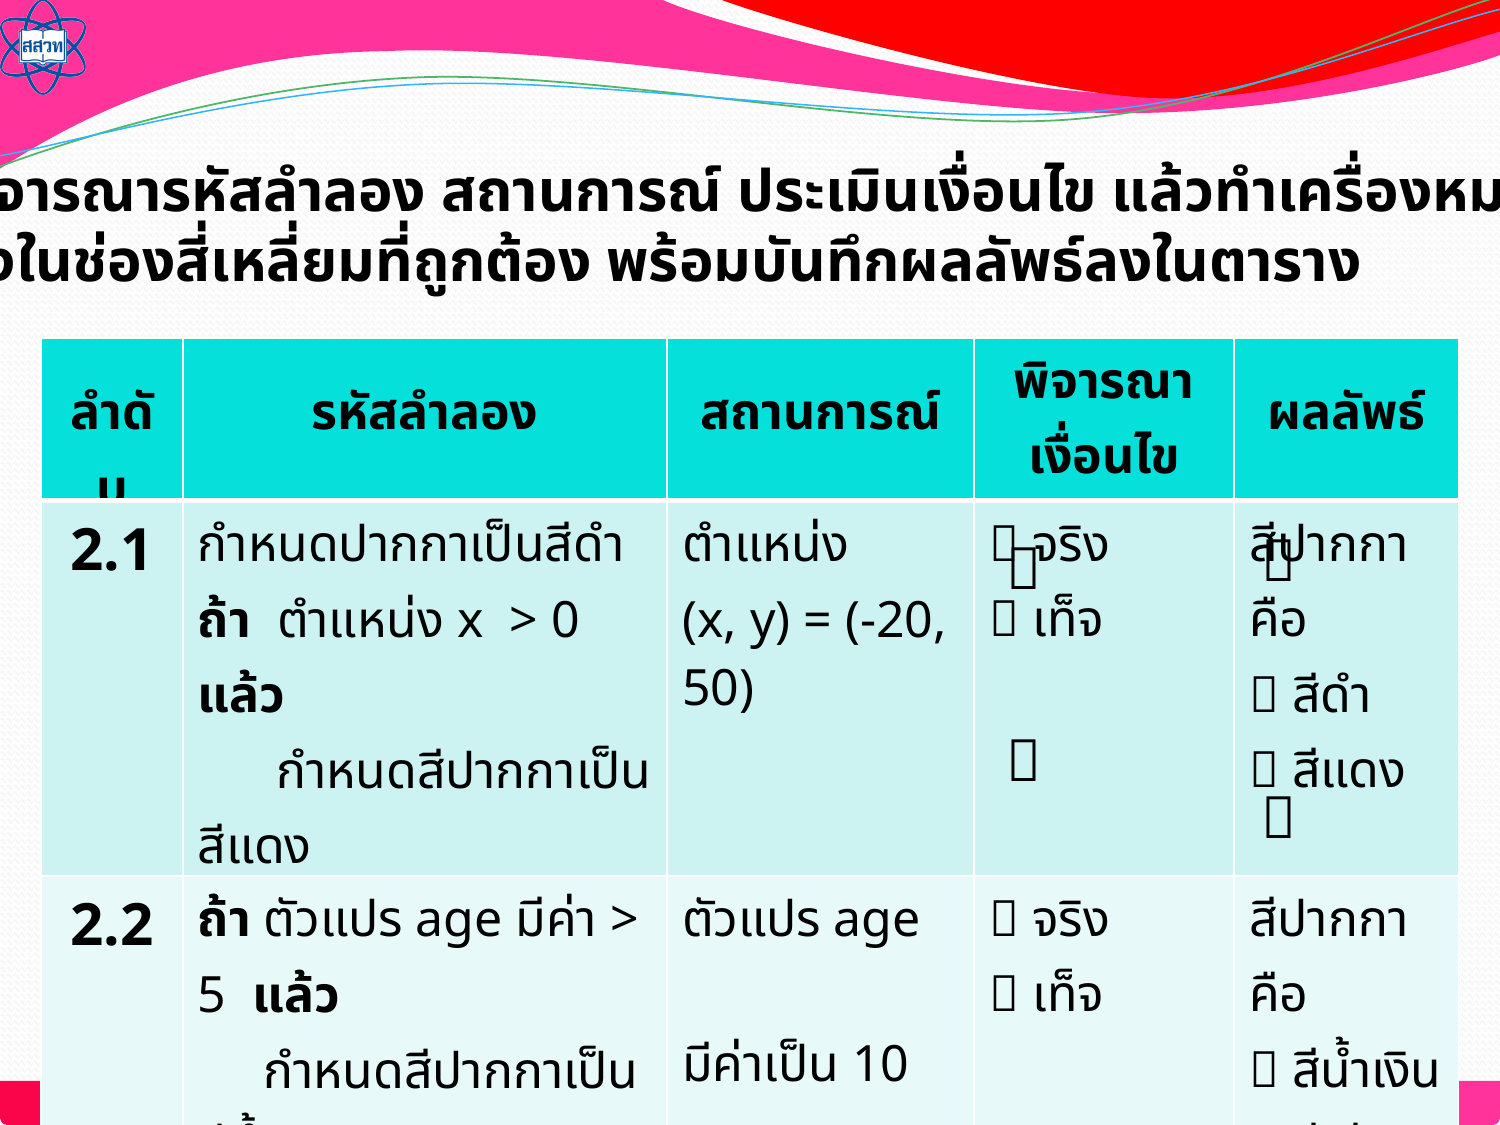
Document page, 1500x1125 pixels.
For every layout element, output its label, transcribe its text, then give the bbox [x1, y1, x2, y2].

table_cell  จริง  เท็จ [975, 503, 1233, 875]
table_header ผลลัพธ์ [1235, 339, 1458, 498]
table_header สถานการณ์ [668, 339, 973, 498]
picture [0, 0, 86, 95]
text_box 2. พิจารณารหัสลำลอง สถานการณ์ ประเมินเงื่อนไข แล้วทำเครื่องหมาย  ลงในช่องสี่เหลี่ยมที่ถูกต้อง พร้อมบันทึกผลลัพธ์ลงในตาราง [0, 146, 1500, 301]
table_header รหัสลำลอง [184, 339, 666, 498]
table_cell สีปากกาคือ  สีน้ำเงิน  สีเขียว [1235, 877, 1458, 1125]
table_cell  จริง  เท็จ [975, 877, 1233, 1125]
text_box  [991, 523, 1057, 609]
table_header ลำดับ [42, 339, 182, 498]
text_box  [991, 716, 1057, 801]
table_cell 2.2 [42, 877, 182, 1125]
table_cell สีปากกาคือ  สีดำ  สีแดง [1235, 503, 1458, 875]
table_cell กำหนดปากกาเป็นสีดำ ถ้า ตำแหน่ง x > 0 แล้ว กำหนดสีปากกาเป็นสีแดง [184, 503, 666, 875]
table_cell 2.1 [42, 503, 182, 875]
text_box  [1246, 772, 1312, 858]
table_cell ตำแหน่ง (x, y) = (-20, 50) [668, 503, 973, 875]
table_cell ตัวแปร age มีค่าเป็น 10 [668, 877, 973, 1125]
table_cell ถ้า ตัวแปร age มีค่า > 5 แล้ว กำหนดสีปากกาเป็นสีน้ำเงิน มิฉะนั้น กำหนดสีปากกาเป็นสีเขียว [184, 877, 666, 1125]
table_header พิจารณาเงื่อนไข [975, 339, 1233, 498]
text_box  [1246, 515, 1312, 600]
